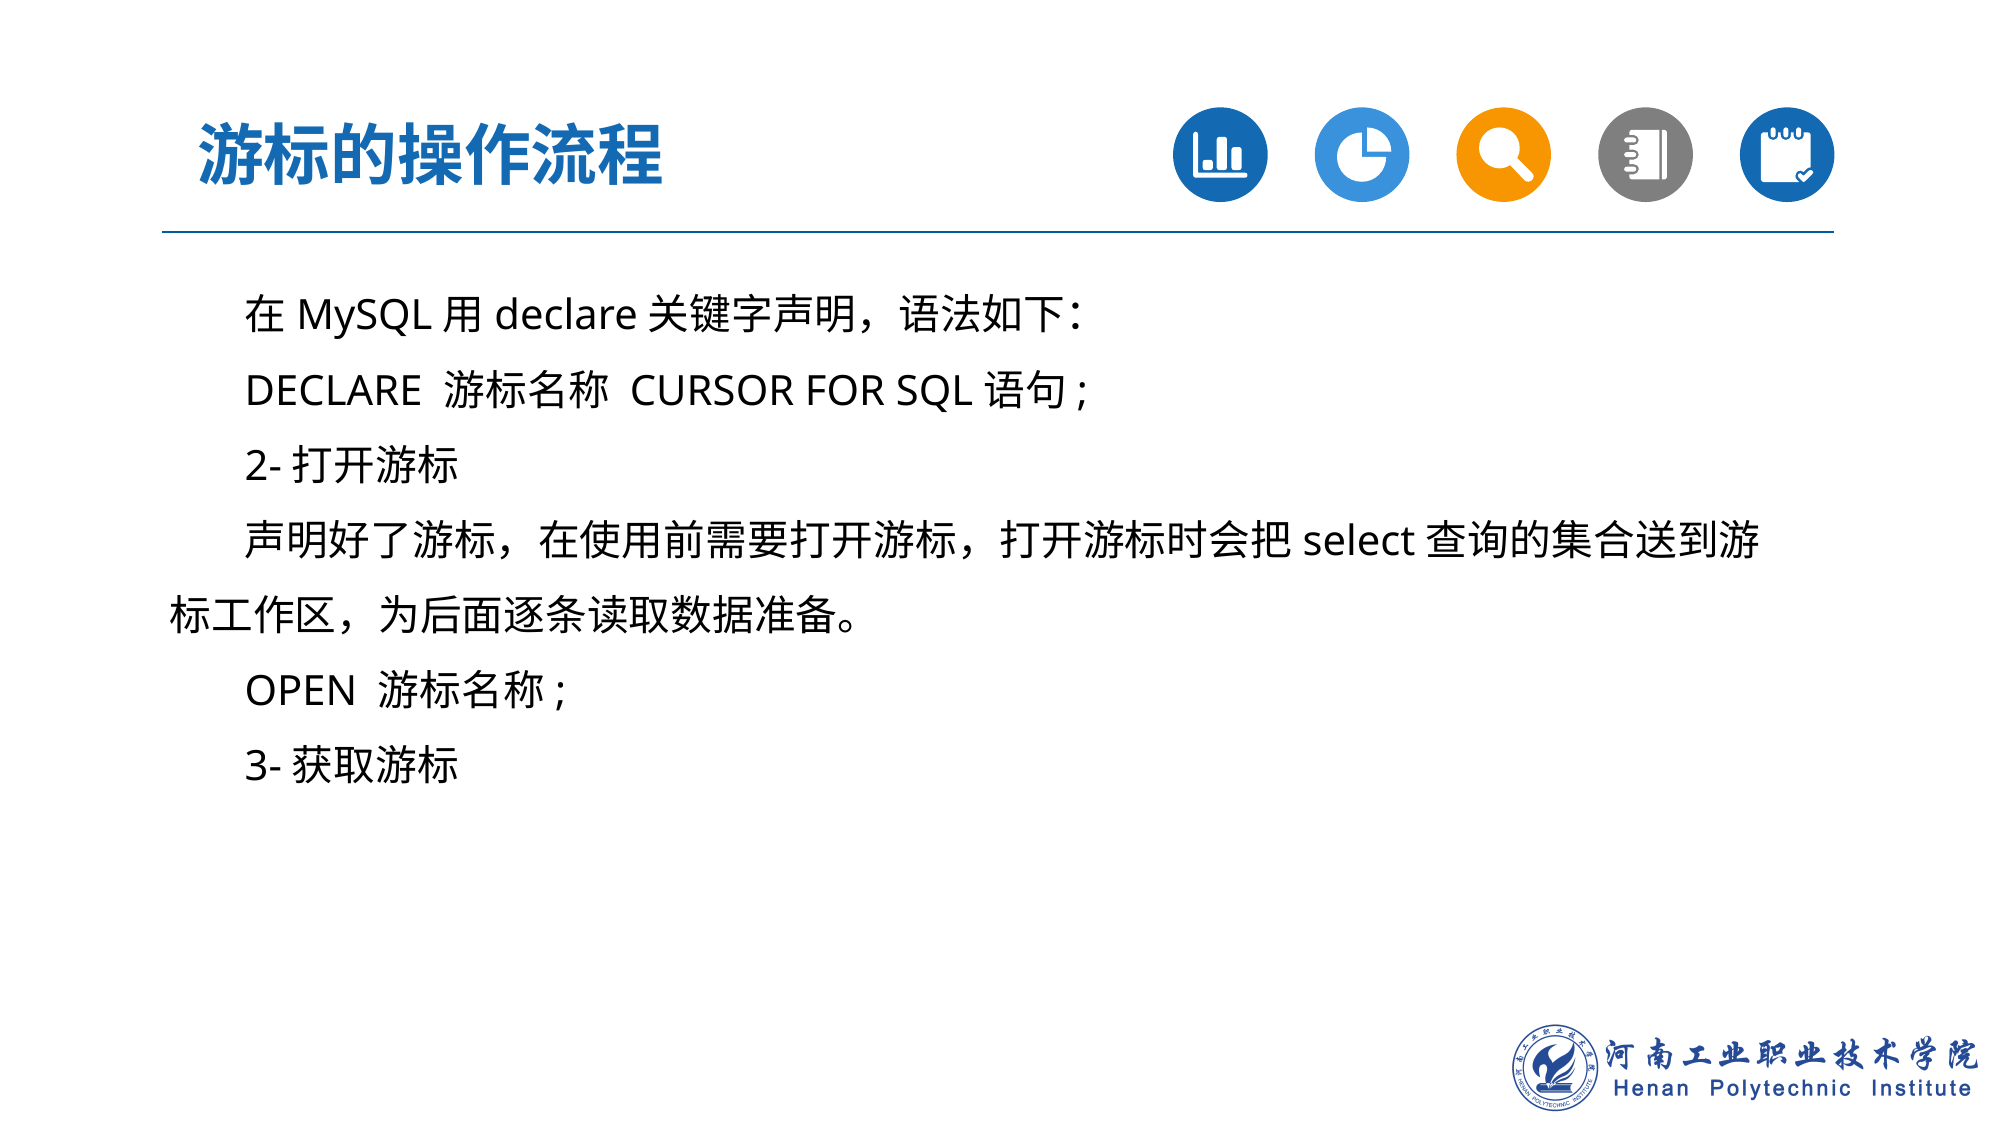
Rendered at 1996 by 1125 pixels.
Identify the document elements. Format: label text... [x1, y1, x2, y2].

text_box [1456, 107, 1552, 203]
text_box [1739, 107, 1835, 203]
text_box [1598, 107, 1694, 203]
text_box 在MySQL用declare关键字声明，语法如下： DECLARE 游标名称 CURSOR FOR SQL语句; 2-打开游标 声明好了游标，在使用前需要打开游标，打开游标时会把select查询的集合送到游标工作区，为后面逐条读取数据准备。 OPEN 游标名称; 3-获取游标 [149, 253, 1781, 948]
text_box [1314, 107, 1410, 203]
picture [1493, 1020, 1984, 1118]
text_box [1172, 107, 1268, 203]
text_box 游标的操作流程 [110, 93, 752, 203]
